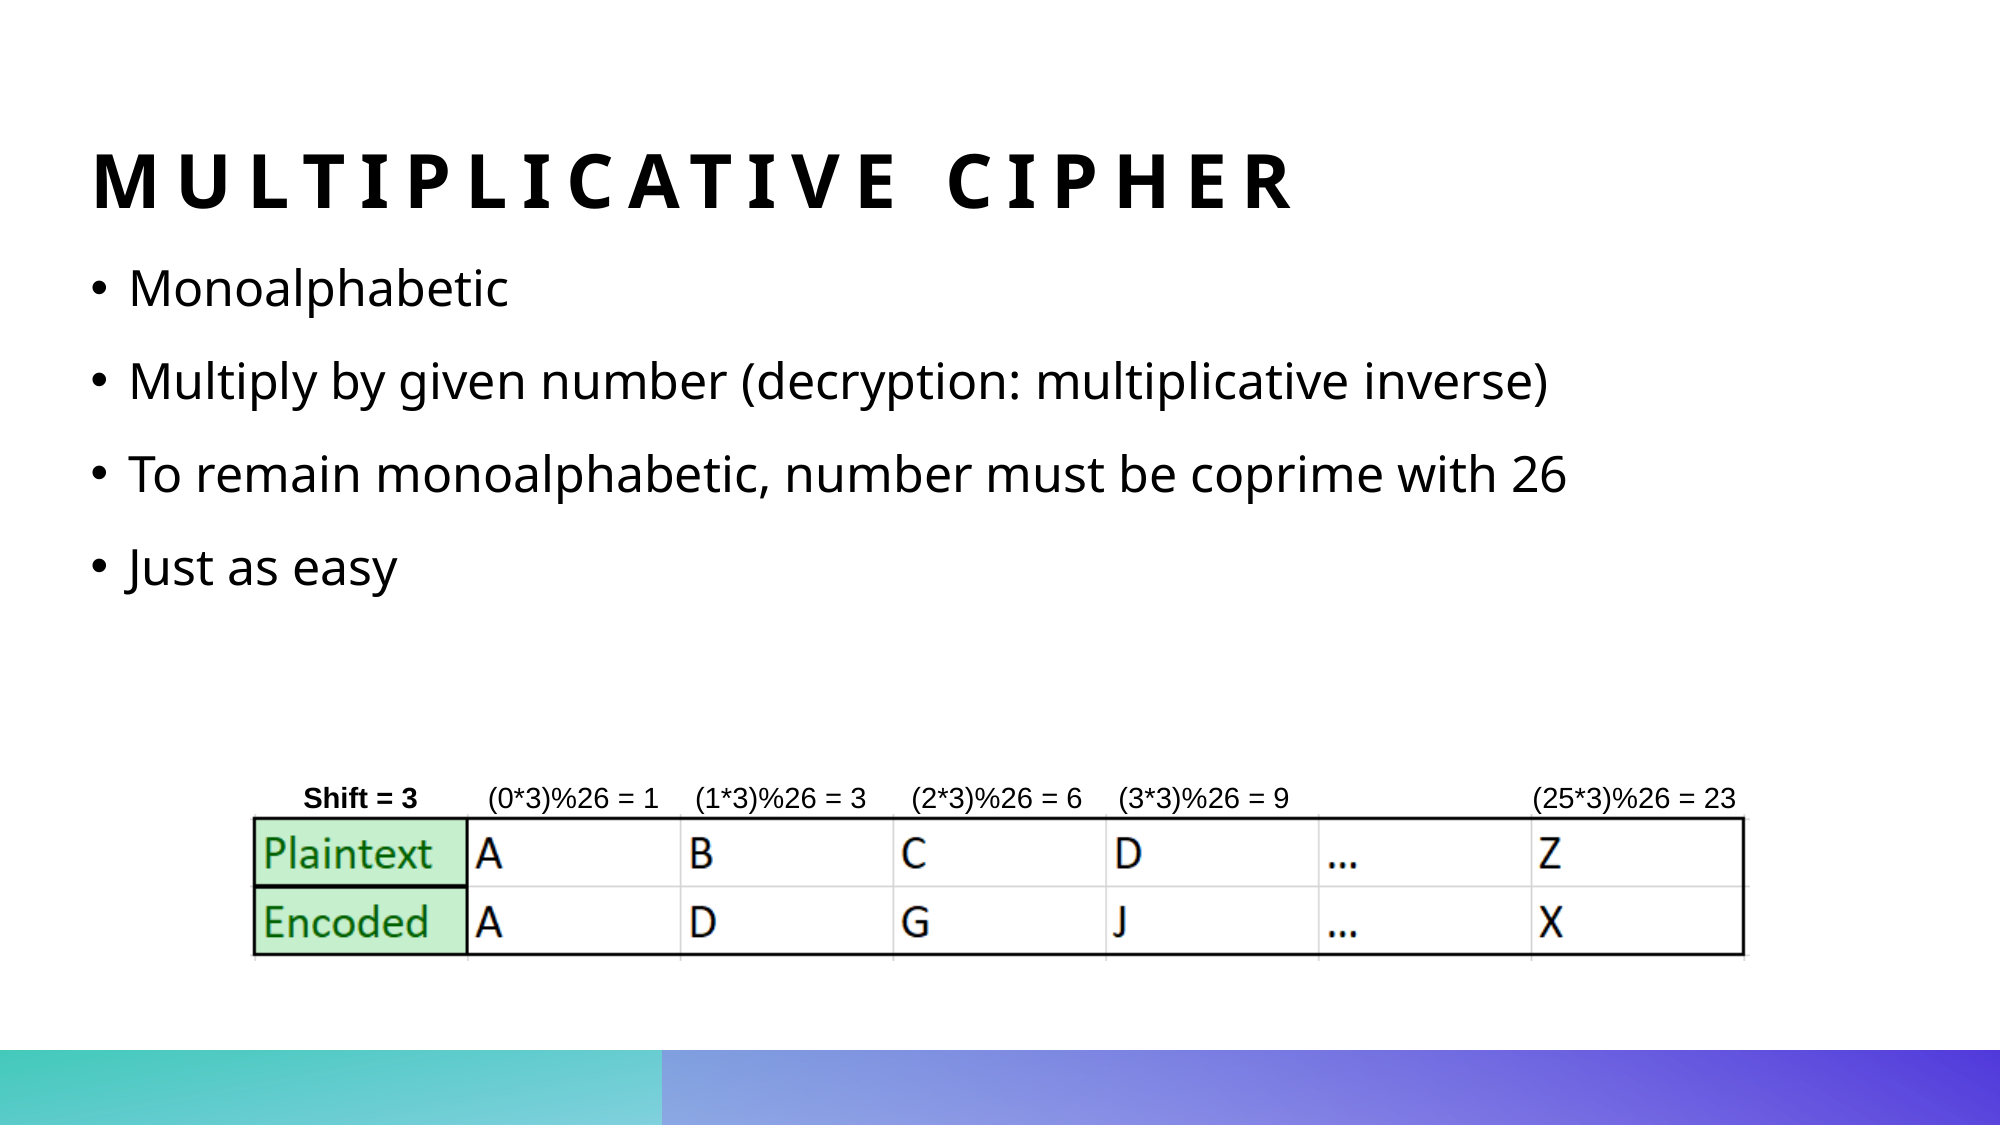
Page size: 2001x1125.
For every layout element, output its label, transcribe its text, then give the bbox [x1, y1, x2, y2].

title Multiplicative cipher [90, 21, 1771, 224]
text_box (0*3)%26 = 1 [473, 771, 680, 814]
picture [250, 814, 1750, 961]
text_box (3*3)%26 = 9 [1103, 771, 1311, 814]
text_box Shift = 3 [257, 771, 465, 814]
text_box (2*3)%26 = 6 [896, 771, 1103, 814]
text_box (25*3)%26 = 23 [1517, 771, 1758, 822]
list Monoalphabetic Multiply by given number (decryption: multiplicative inverse) To remain monoalphabetic, number must be coprime with 26 Just as easy [90, 244, 1615, 895]
text_box (1*3)%26 = 3 [680, 771, 888, 814]
